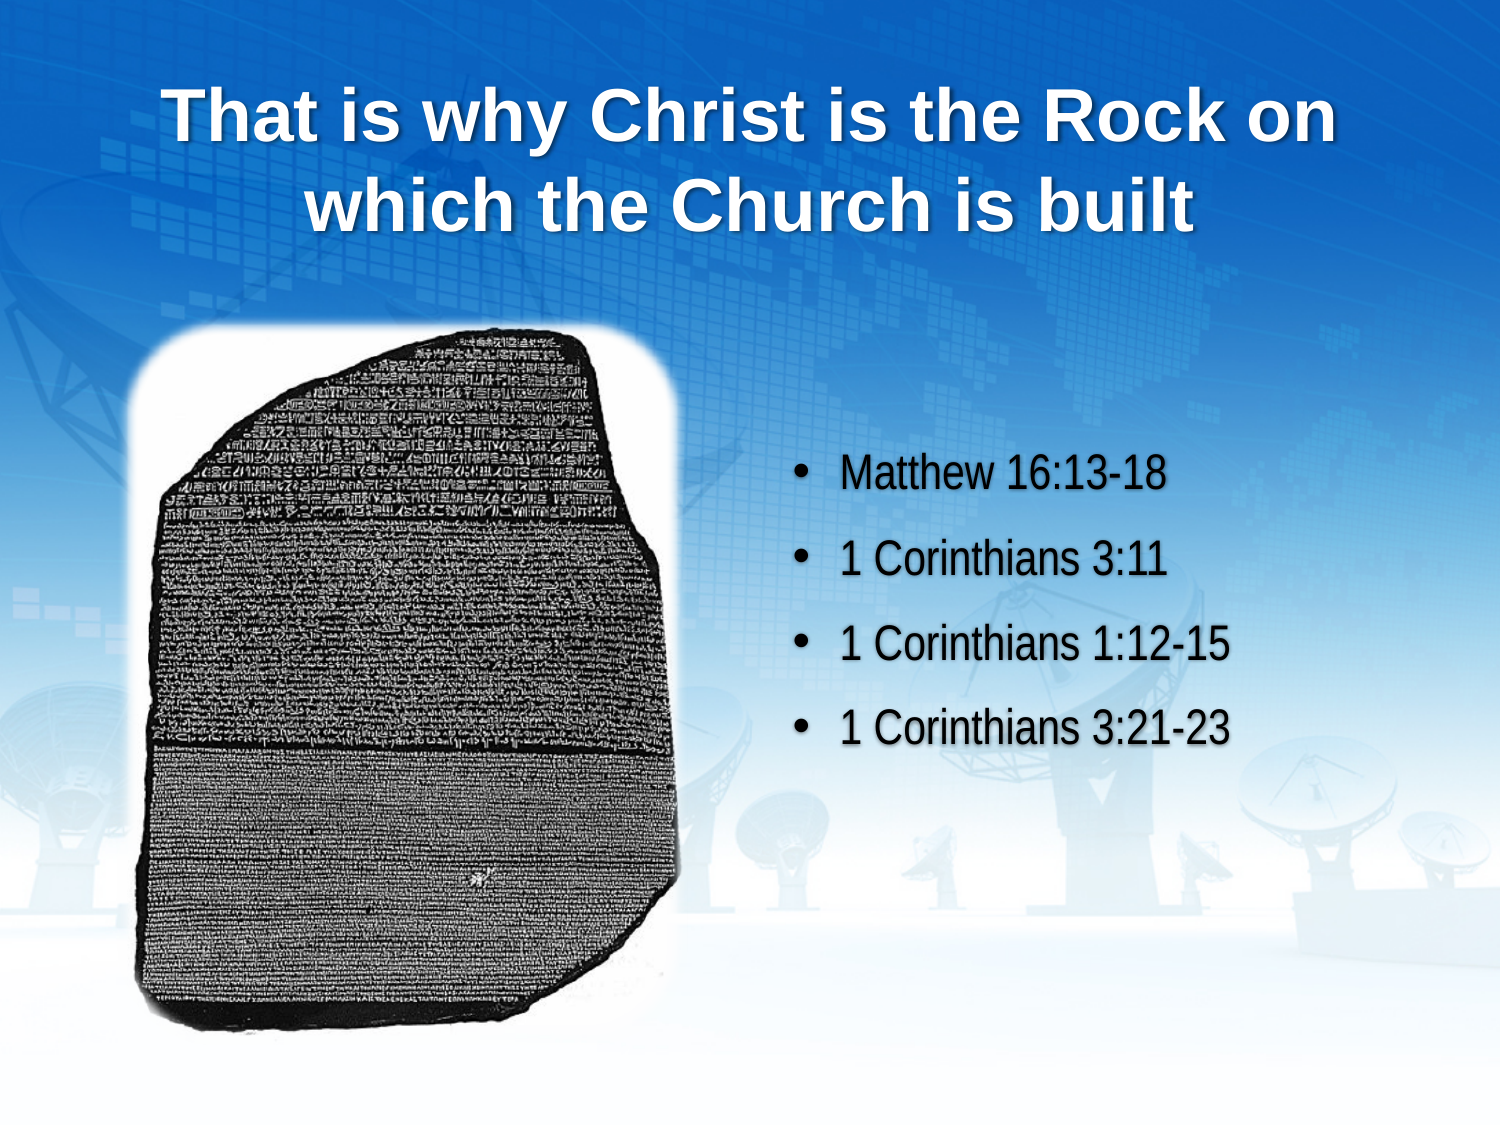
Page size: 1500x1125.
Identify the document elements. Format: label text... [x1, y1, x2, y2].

picture [0, 0, 1500, 1125]
title That is why Christ is the Rock on which the Church is built [74, 62, 1426, 251]
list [117, 314, 688, 1045]
list Matthew 16:13-18 1 Corinthians 3:11 1 Corinthians 1:12-15 1 Corinthians 3:21-23 [702, 432, 1330, 852]
